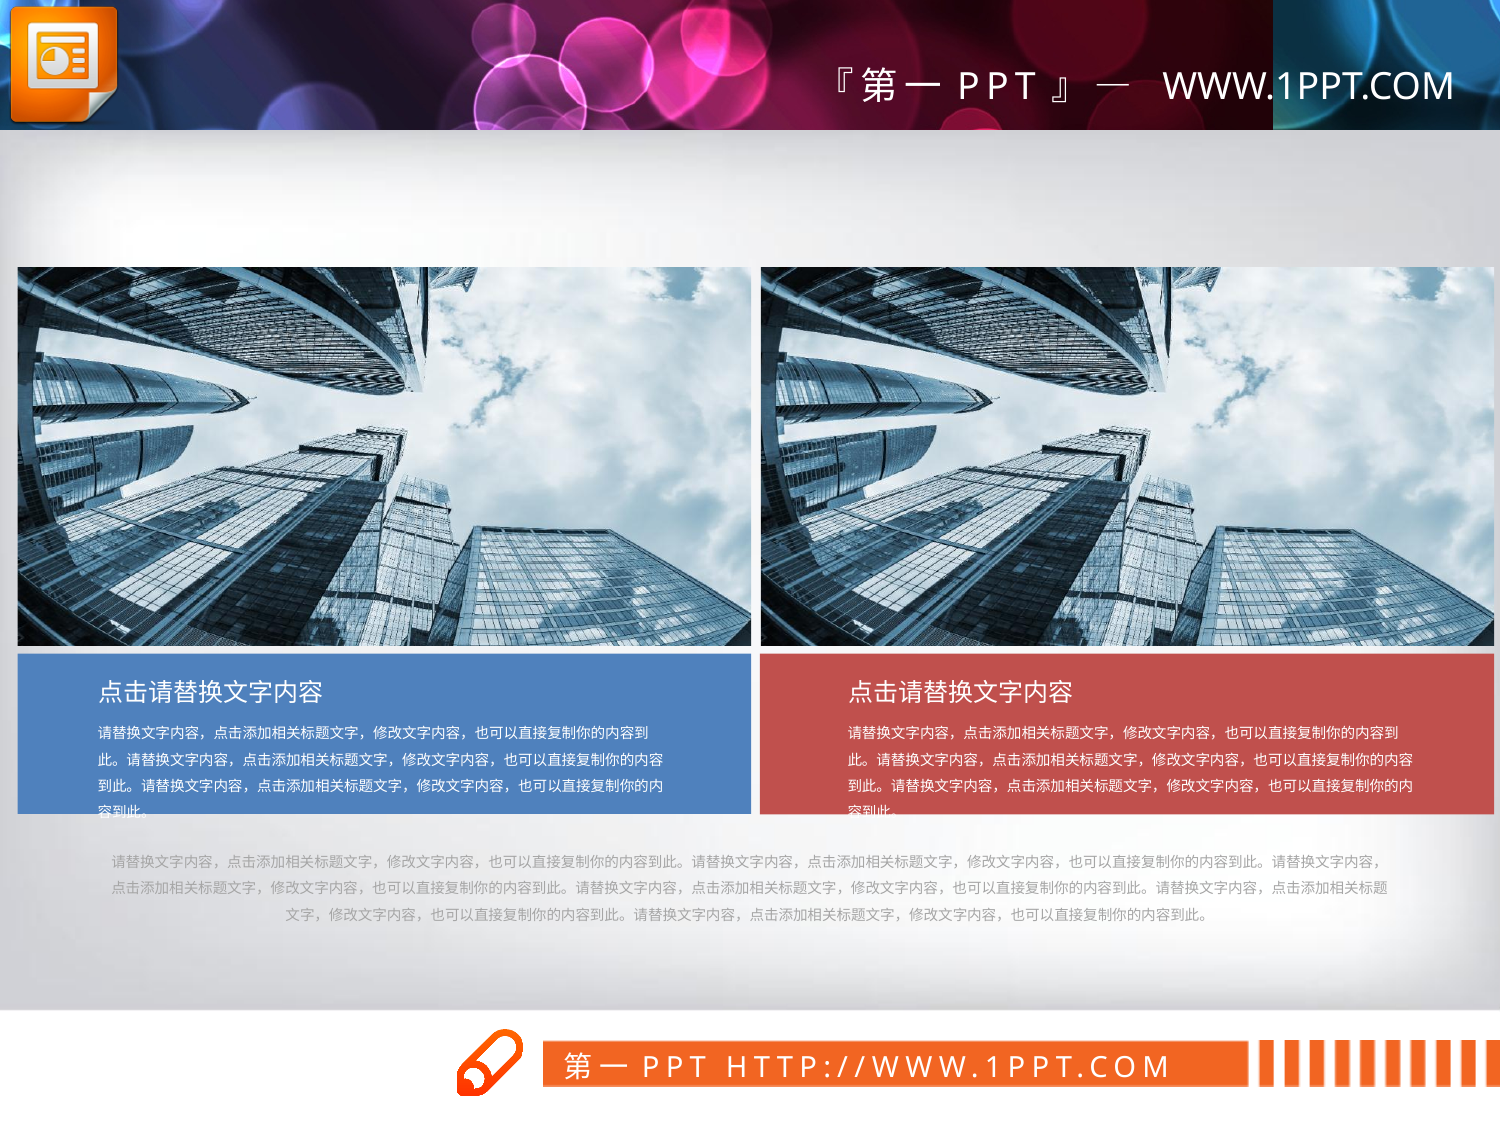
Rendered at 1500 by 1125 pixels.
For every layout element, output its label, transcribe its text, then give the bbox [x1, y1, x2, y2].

text_box [16, 265, 753, 648]
text_box [759, 265, 1496, 648]
text_box 点击请替换文字内容 [82, 668, 340, 715]
text_box 请替换文字内容，点击添加相关标题文字，修改文字内容，也可以直接复制你的内容到此。请替换文字内容，点击添加相关标题文字，修改文字内容，也可以直接复制你的内容到此。请替换文字内容，点击添加相关标题文字，修改文字内容，也可以直接复制你的内容到此。请替换文字内容，点击添加相关标题文字，修改文字内容，也可以直接复制你的内容到此。请替换文字内容，点击添加相关标题文字，修改文字内容，也可以直接复制你的内容到此。请替换文字内容，点击添加相关标题文字，修改文字内容，也可以直接复制你的内容到此。 [89, 836, 1422, 930]
text_box 点击请替换文字内容 [832, 668, 1091, 715]
text_box 请替换文字内容，点击添加相关标题文字，修改文字内容，也可以直接复制你的内容到此。请替换文字内容，点击添加相关标题文字，修改文字内容，也可以直接复制你的内容到此。请替换文字内容，点击添加相关标题文字，修改文字内容，也可以直接复制你的内容到此。 [81, 707, 685, 829]
text_box [758, 652, 1496, 816]
picture [543, 1040, 1500, 1087]
text_box [16, 652, 753, 816]
text_box 请替换文字内容，点击添加相关标题文字，修改文字内容，也可以直接复制你的内容到此。请替换文字内容，点击添加相关标题文字，修改文字内容，也可以直接复制你的内容到此。请替换文字内容，点击添加相关标题文字，修改文字内容，也可以直接复制你的内容到此。 [831, 707, 1435, 829]
picture [0, 0, 1500, 1012]
